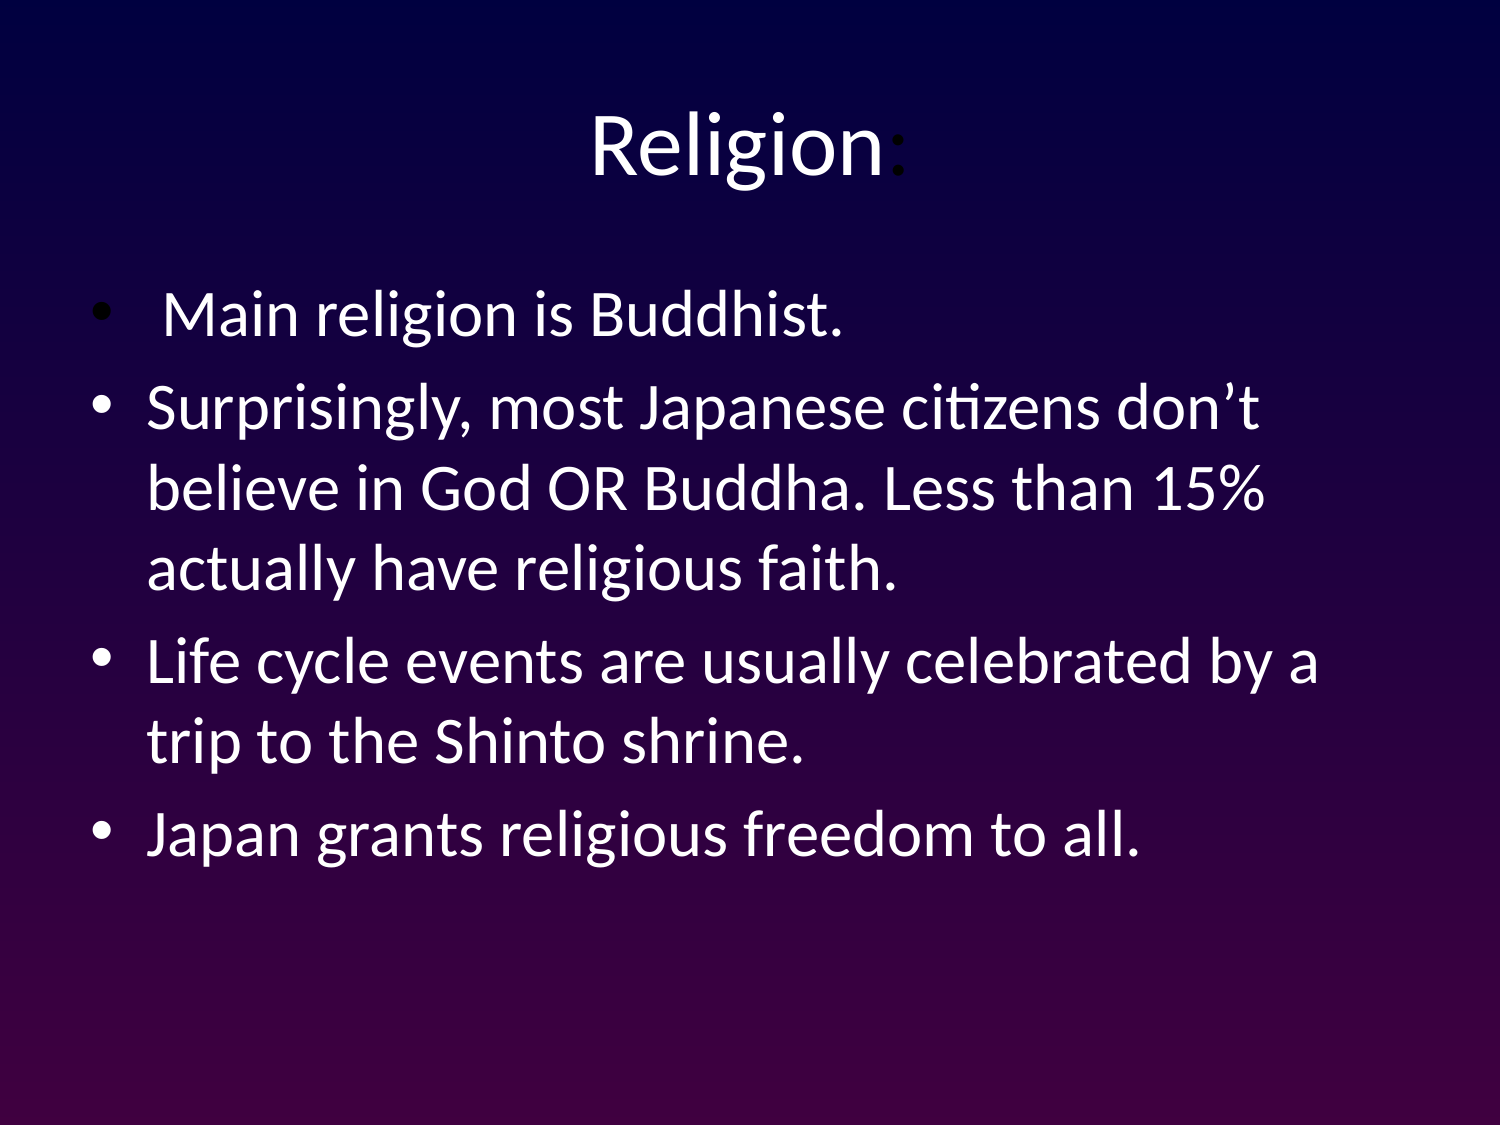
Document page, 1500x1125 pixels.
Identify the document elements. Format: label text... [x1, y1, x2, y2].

list Main religion is Buddhist. Surprisingly, most Japanese citizens don’t believe in God OR Buddha. Less than 15% actually have religious faith. Life cycle events are usually celebrated by a trip to the Shinto shrine. Japan grants religious freedom to all. [74, 262, 1426, 1006]
title Religion: [74, 44, 1426, 233]
